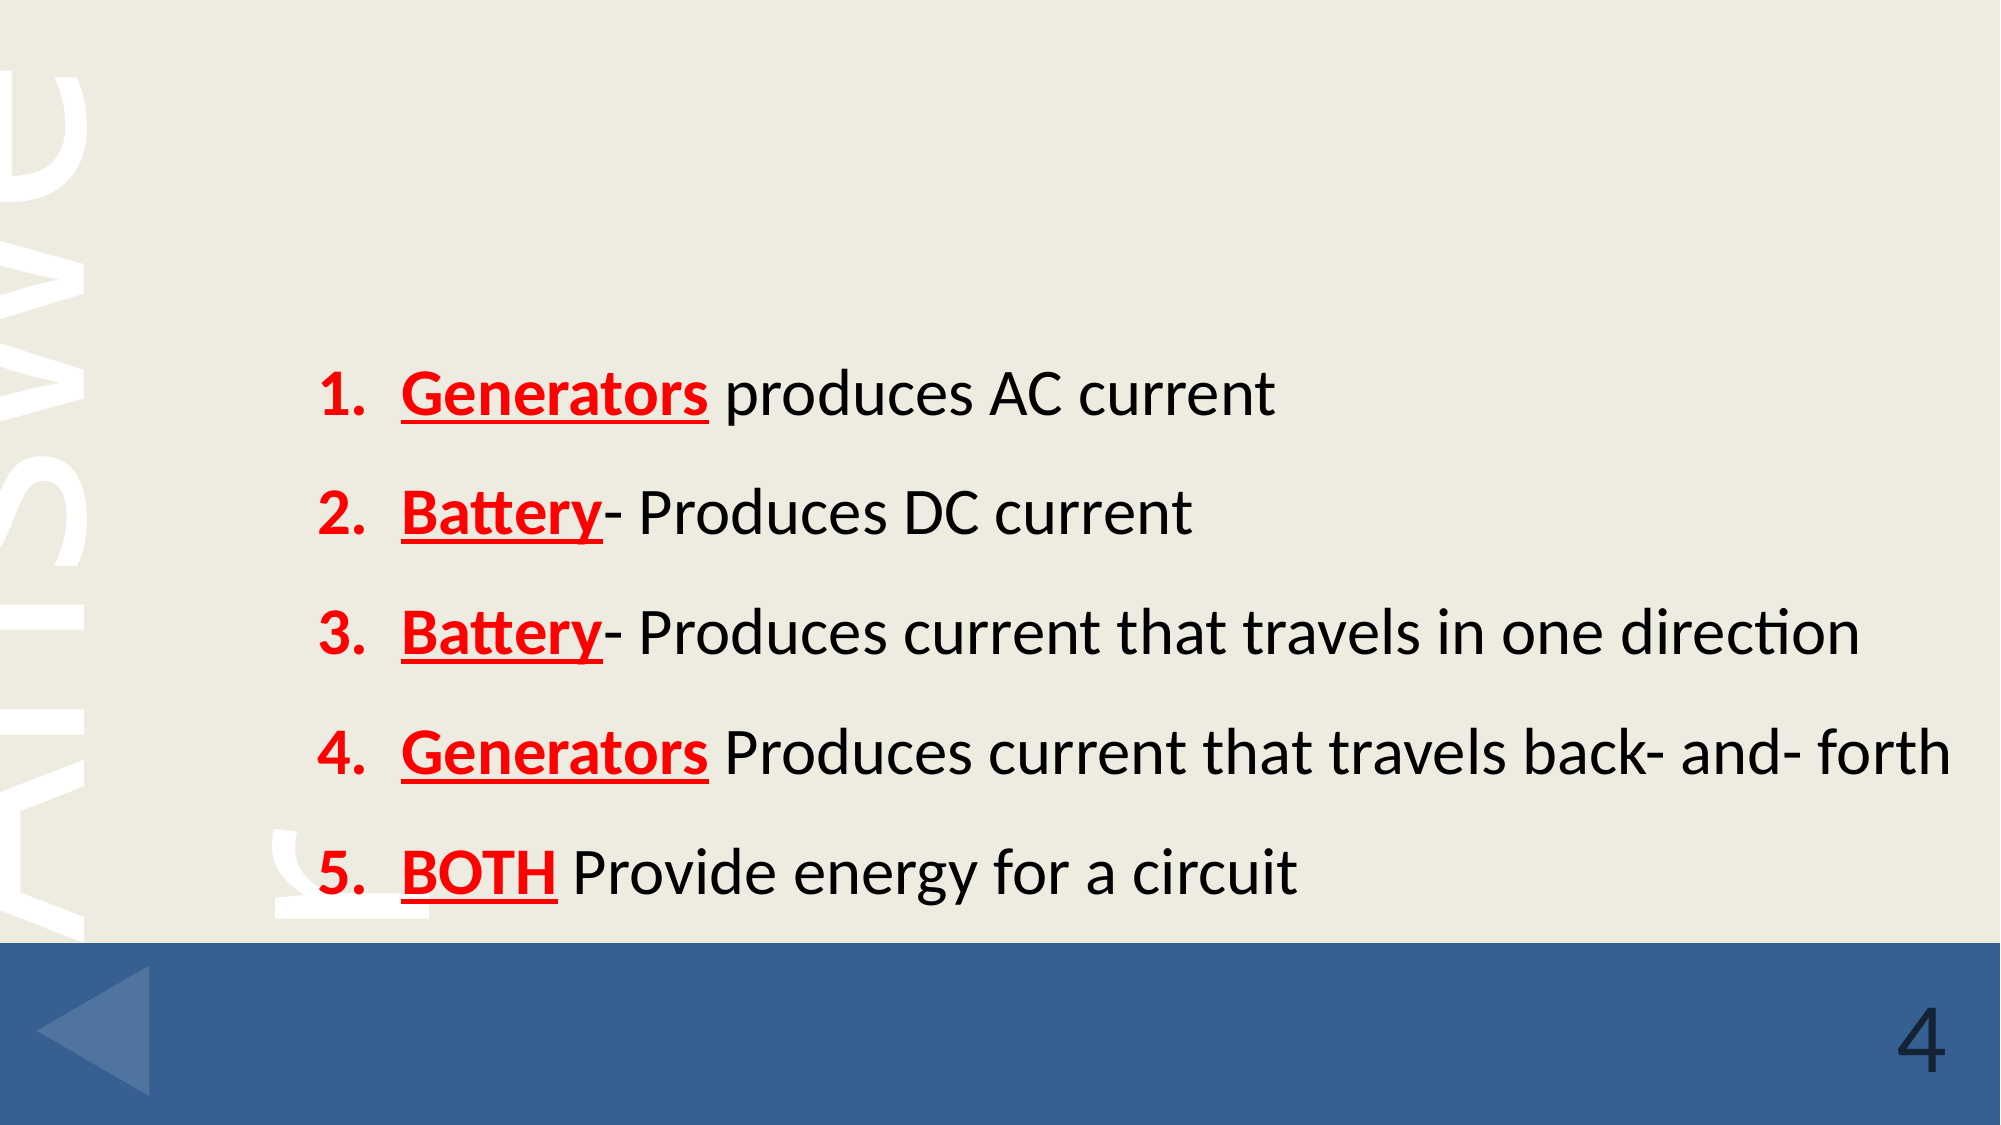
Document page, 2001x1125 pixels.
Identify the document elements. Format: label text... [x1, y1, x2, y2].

list Generators produces AC current Battery- Produces DC current Battery- Produces current that travels in one direction Generators Produces current that travels back- and- forth BOTH Provide energy for a circuit [302, 307, 1972, 910]
list 4 [1494, 967, 1963, 1097]
